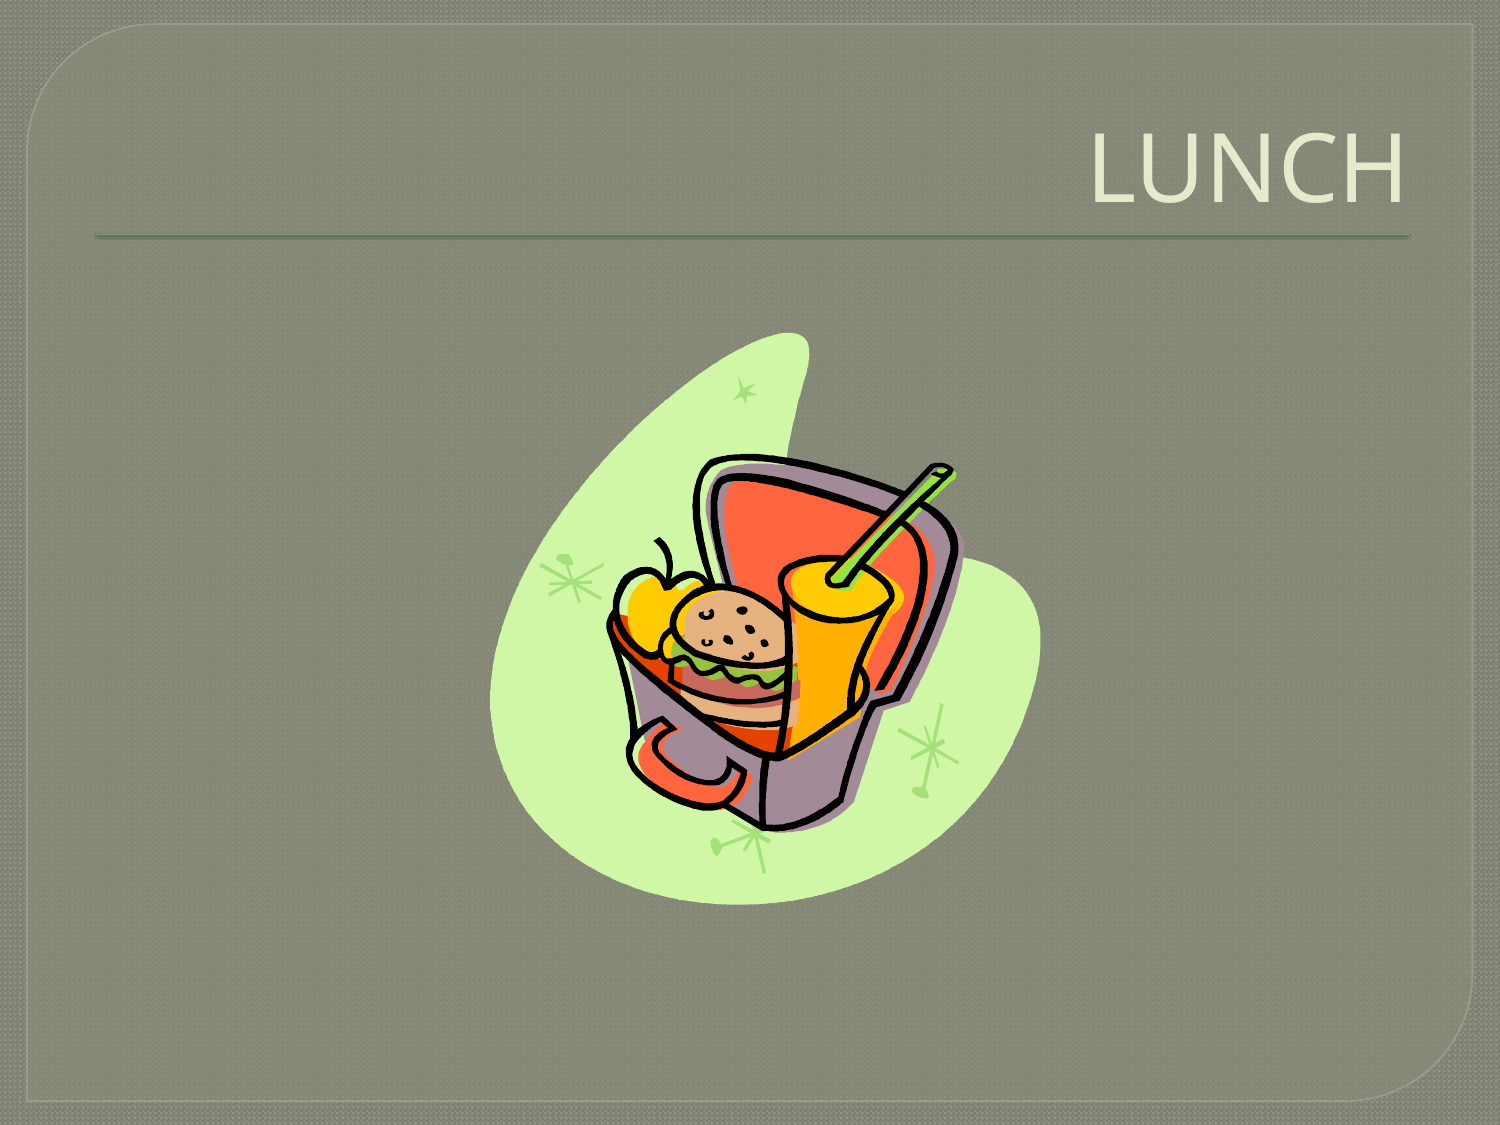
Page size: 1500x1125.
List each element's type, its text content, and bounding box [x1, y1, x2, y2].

title LUNCH [75, 41, 1425, 230]
picture [487, 324, 1049, 913]
